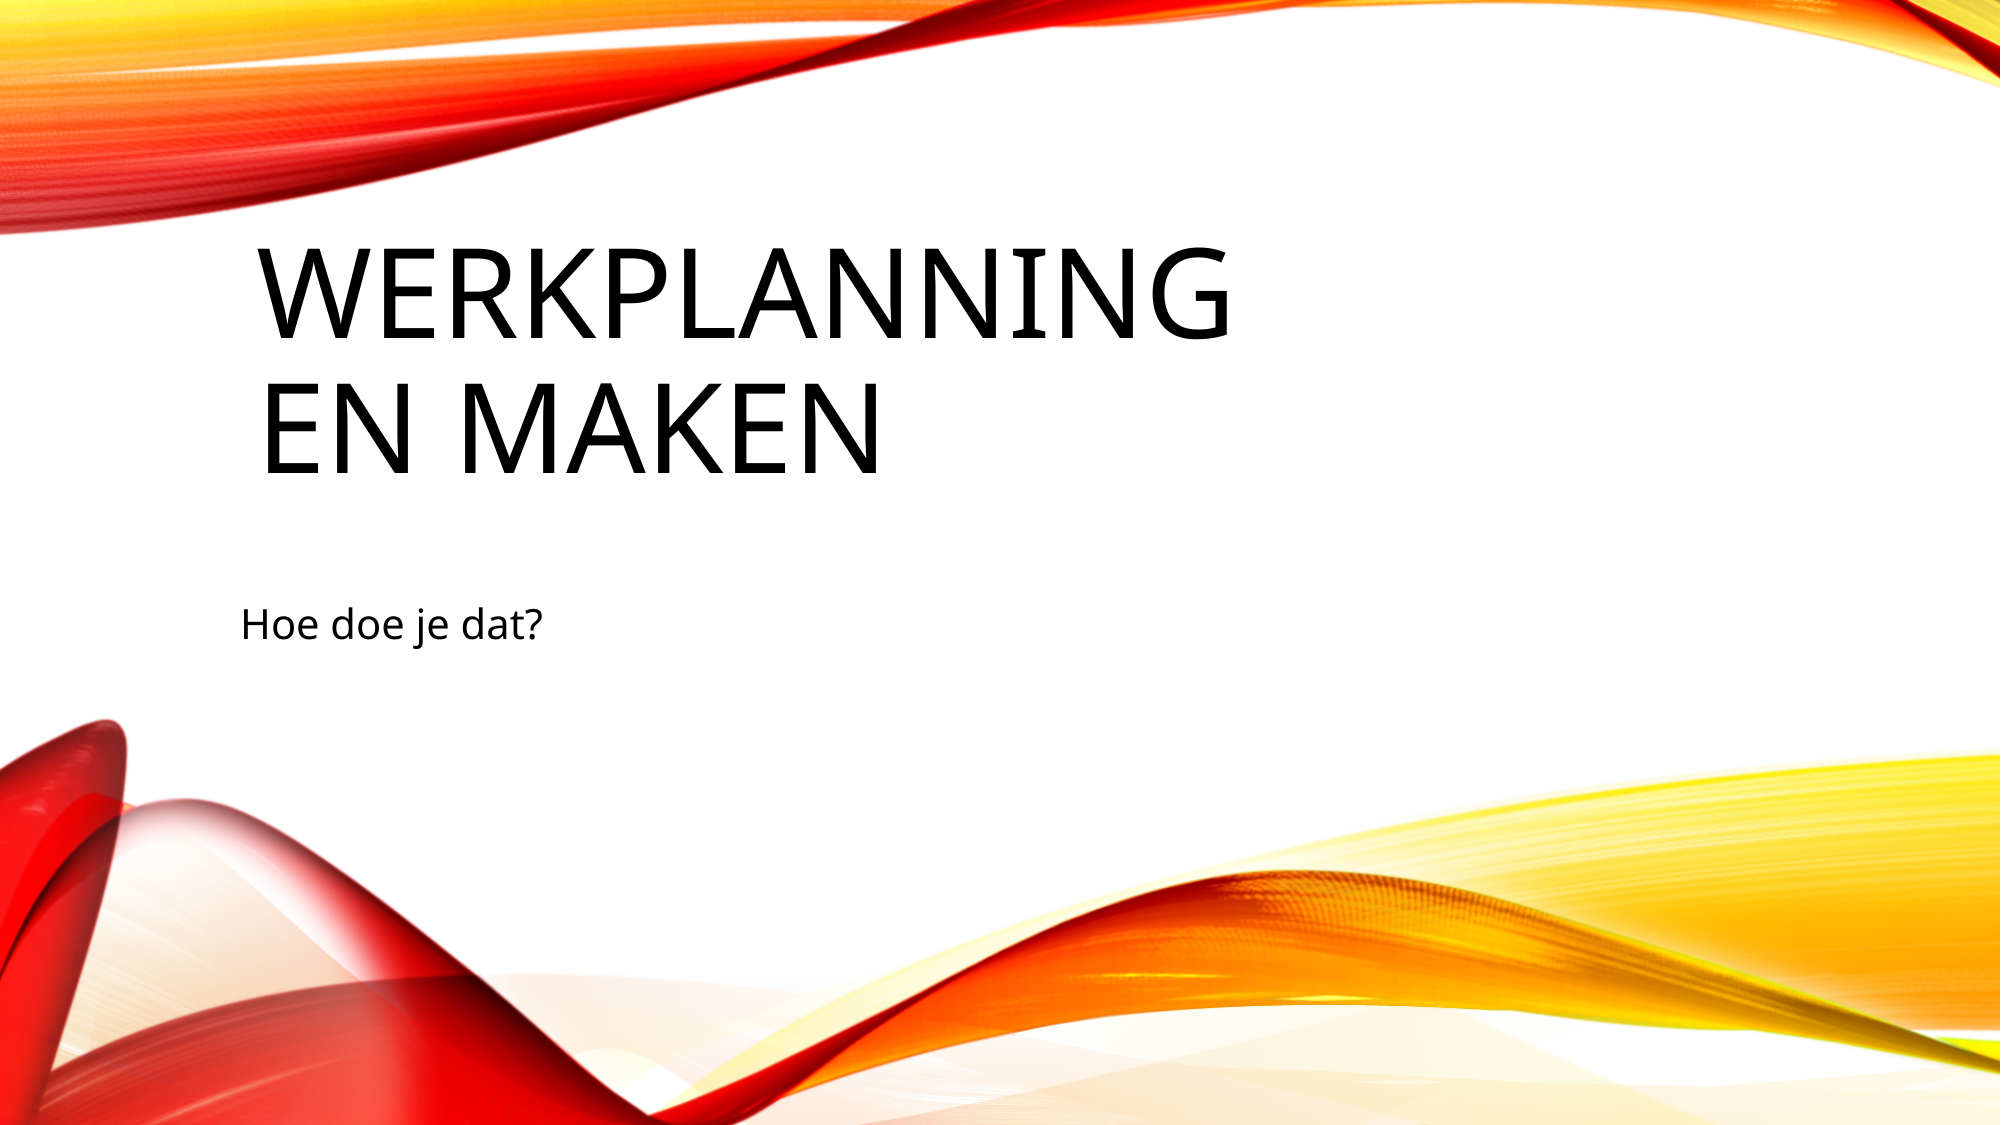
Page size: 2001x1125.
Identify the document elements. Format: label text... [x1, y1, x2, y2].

title Werkplanningen maken [241, 89, 1299, 509]
picture [0, 0, 2000, 237]
subtitle Hoe doe je dat? [225, 595, 1775, 709]
picture [0, 717, 2000, 1125]
